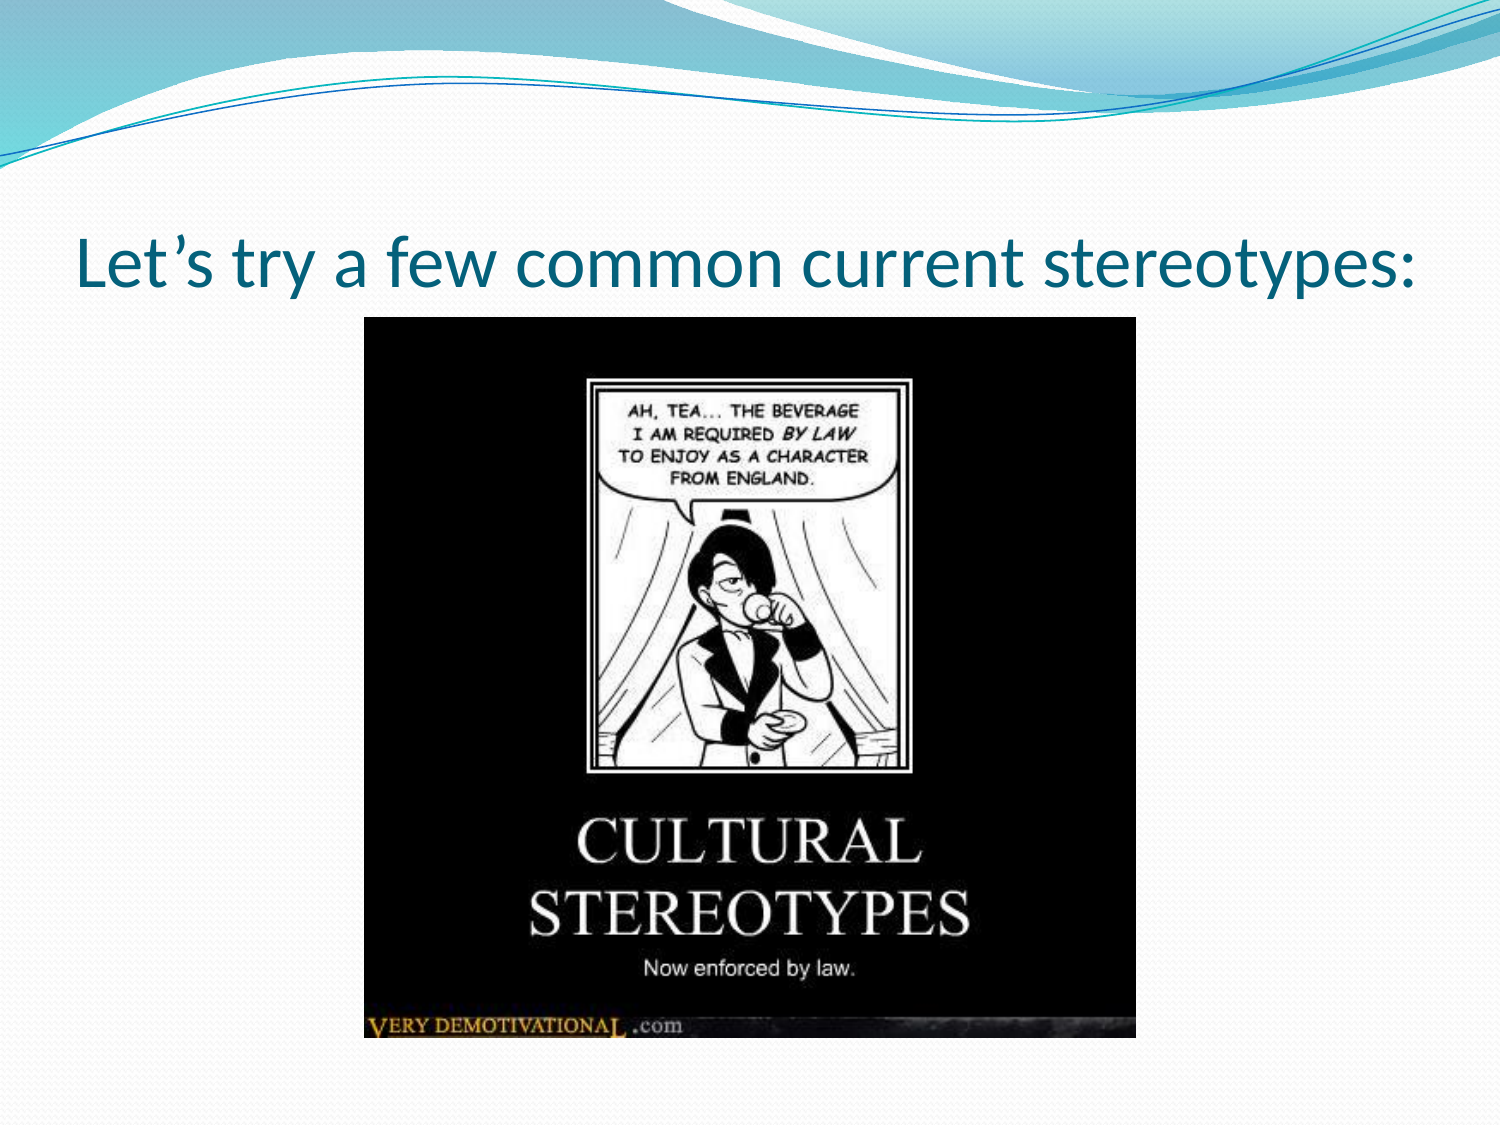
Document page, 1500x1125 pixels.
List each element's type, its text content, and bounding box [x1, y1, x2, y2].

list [363, 317, 1136, 1038]
title Let’s try a few common current stereotypes: [75, 115, 1425, 303]
